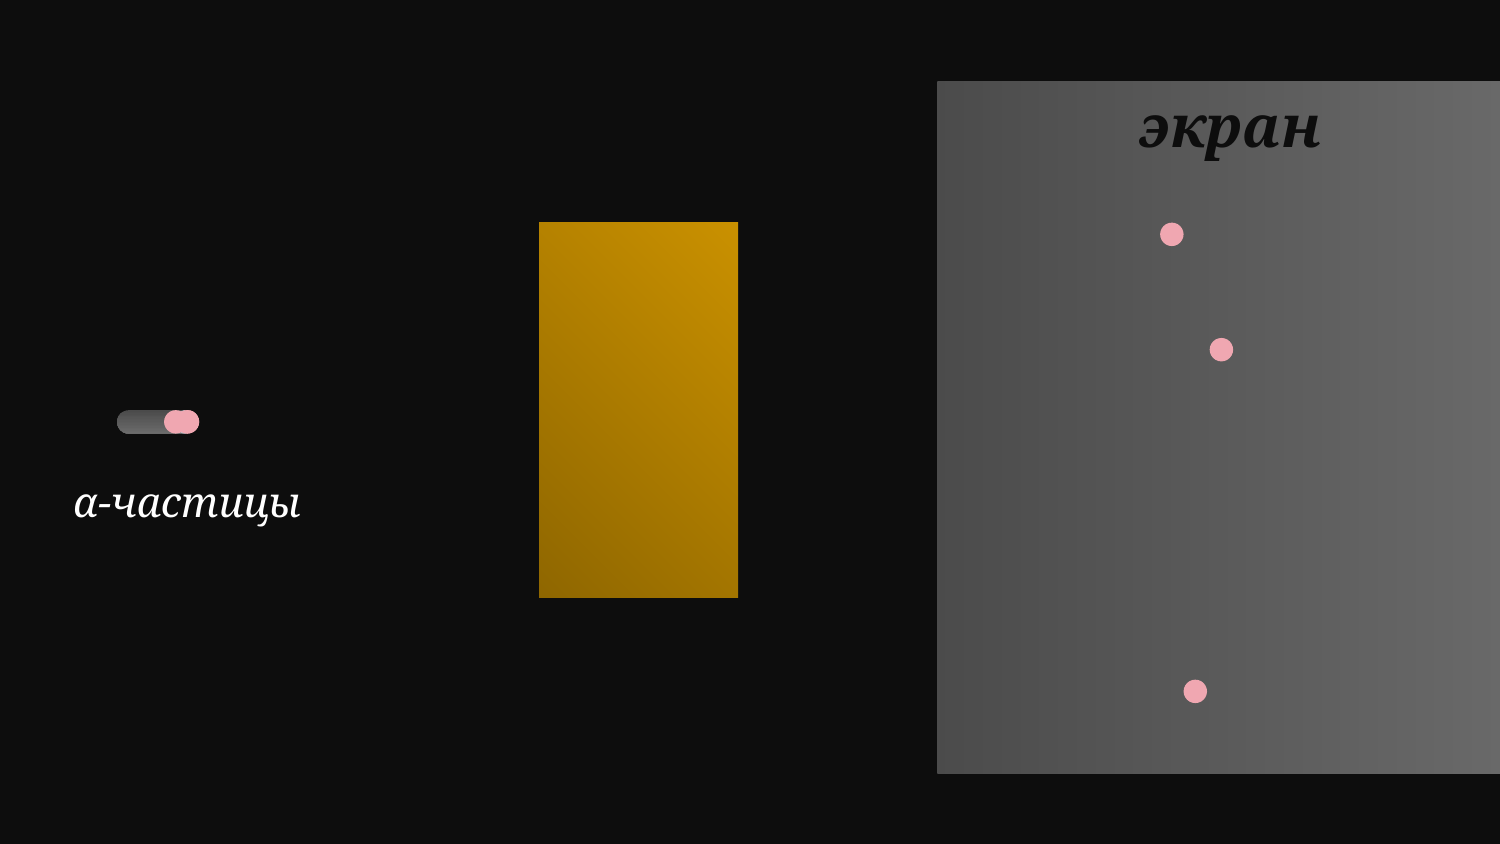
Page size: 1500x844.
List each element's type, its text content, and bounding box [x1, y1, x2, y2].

text_box [1179, 675, 1211, 708]
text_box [117, 410, 193, 434]
text_box [934, 78, 1500, 777]
text_box [535, 219, 742, 601]
text_box [1156, 218, 1188, 250]
text_box экран [1125, 82, 1392, 167]
text_box α-частицы [58, 468, 352, 534]
text_box [182, 406, 204, 435]
text_box [1205, 334, 1238, 366]
